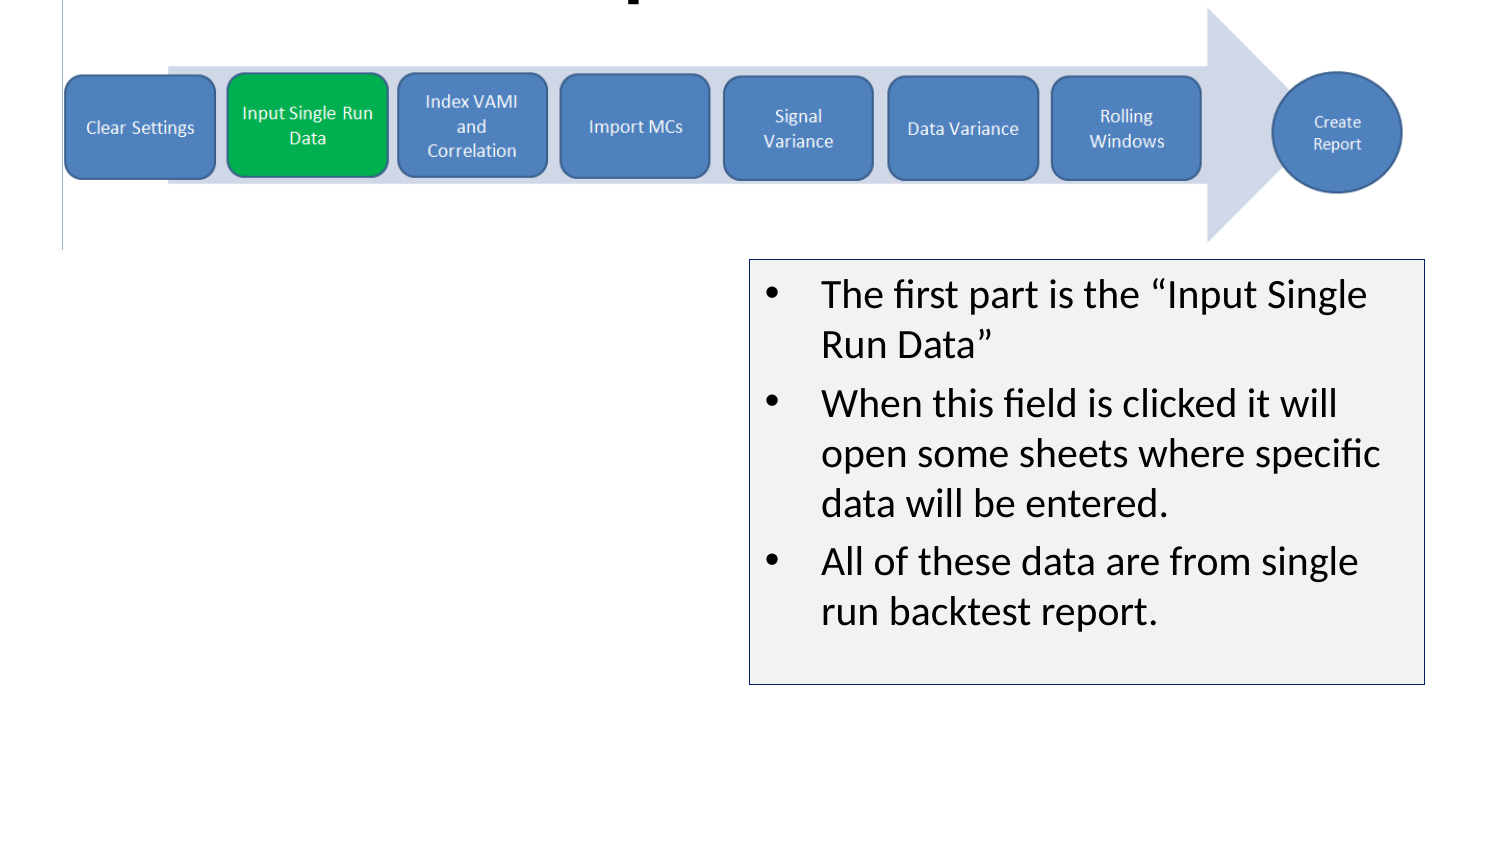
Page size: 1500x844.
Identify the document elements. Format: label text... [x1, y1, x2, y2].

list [62, 0, 1413, 250]
text_box The first part is the “Input Single Run Data” When this field is clicked it will open some sheets where specific data will be entered. All of these data are from single run backtest report. [749, 259, 1425, 685]
